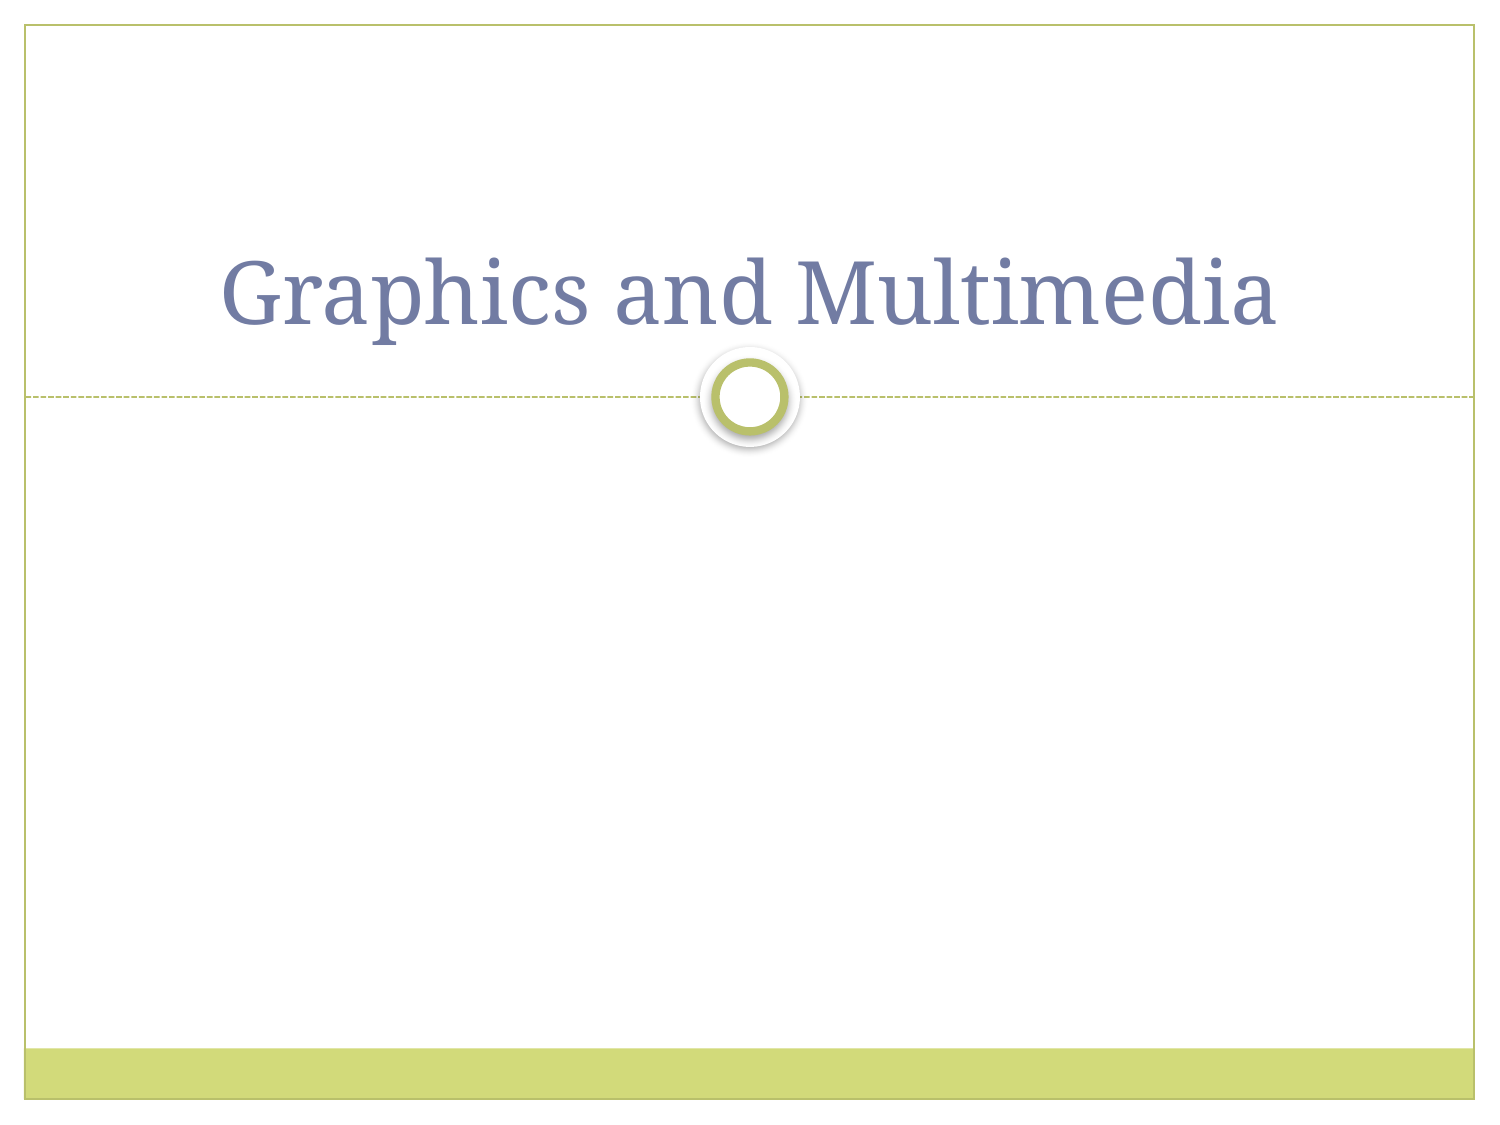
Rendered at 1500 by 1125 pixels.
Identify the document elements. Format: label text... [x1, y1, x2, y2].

title Graphics and Multimedia [112, 62, 1388, 350]
